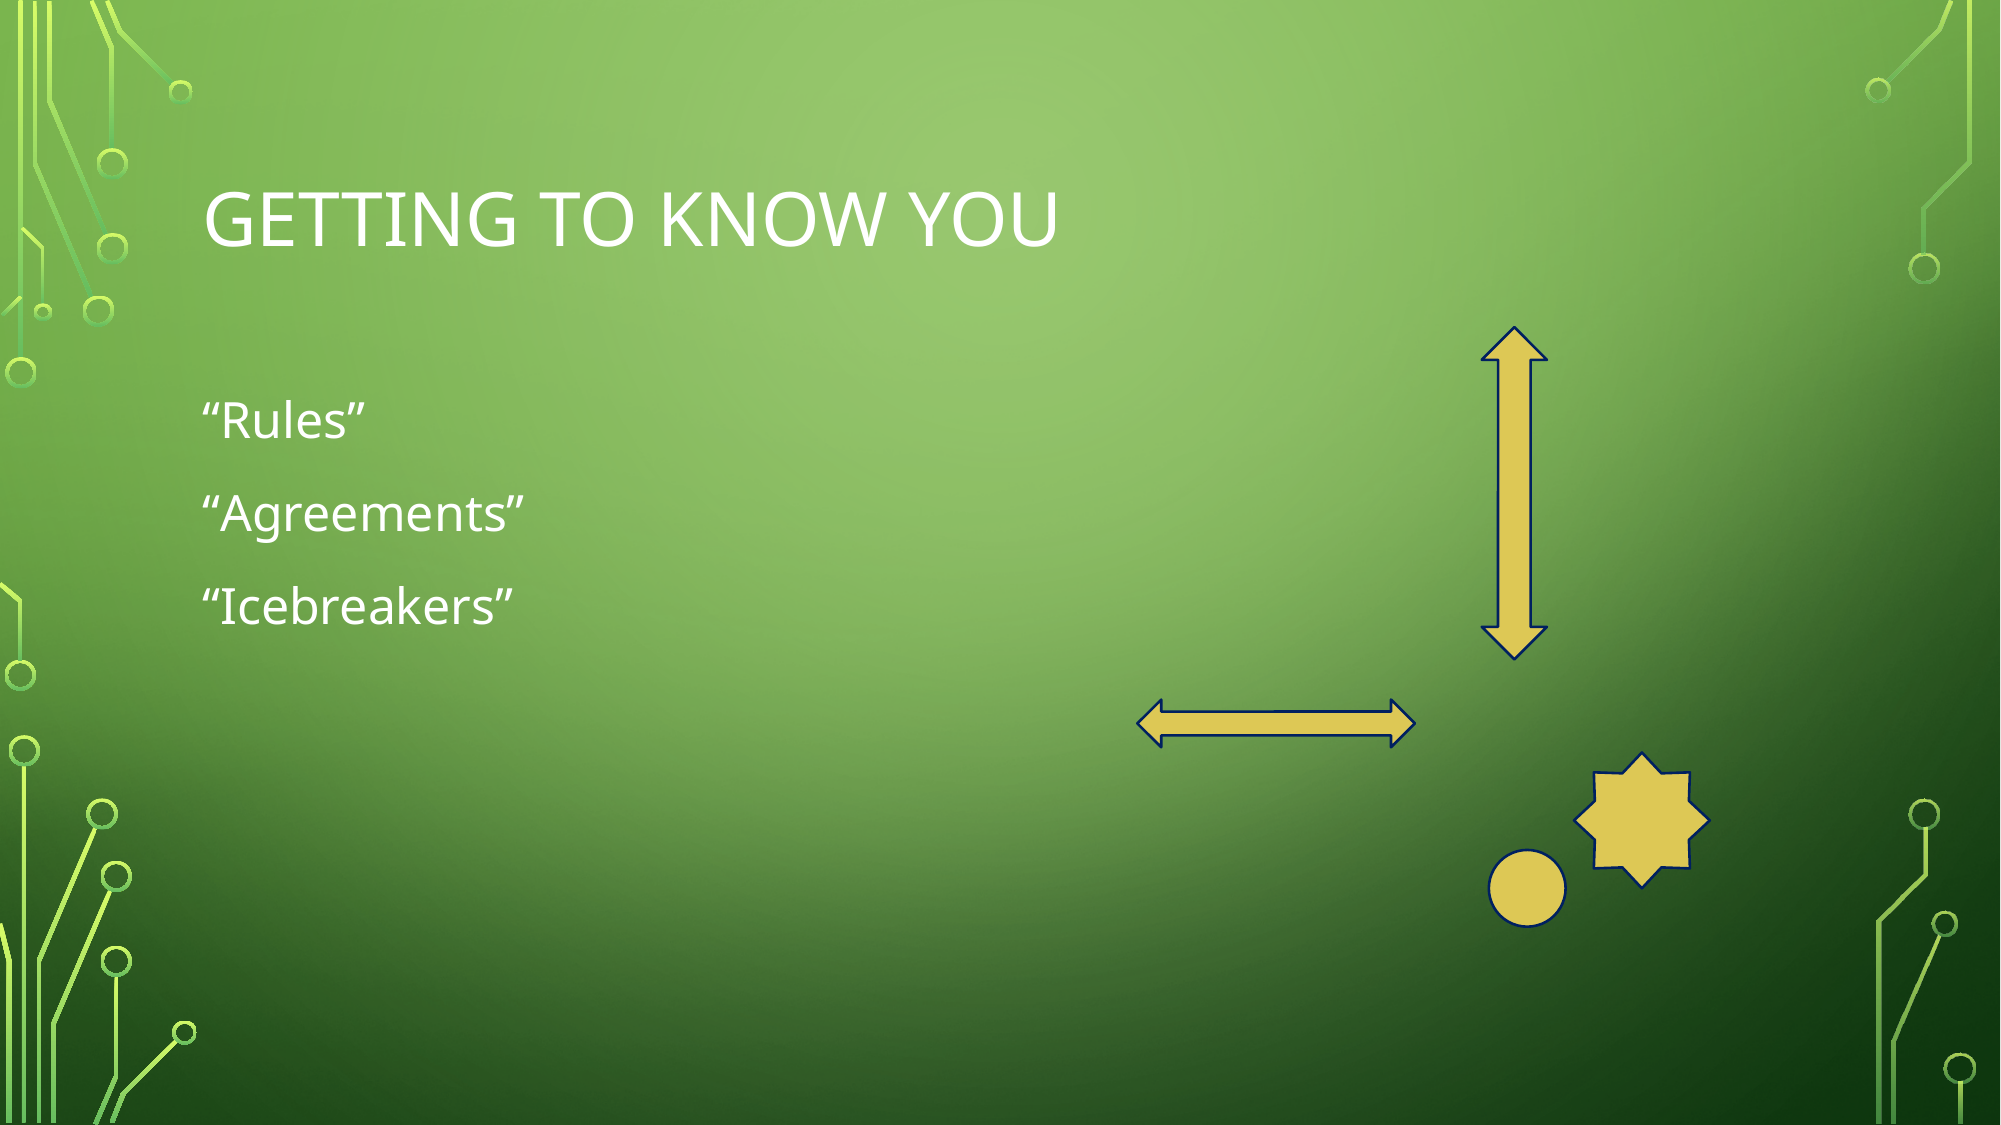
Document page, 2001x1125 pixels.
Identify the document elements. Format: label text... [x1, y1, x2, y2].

text_box [1480, 326, 1549, 661]
text_box [1136, 698, 1416, 749]
list “Rules” “Agreements” “Icebreakers” [187, 369, 1813, 950]
text_box [1487, 848, 1567, 928]
title Getting To Know You [187, 101, 1813, 344]
text_box [1572, 751, 1712, 890]
